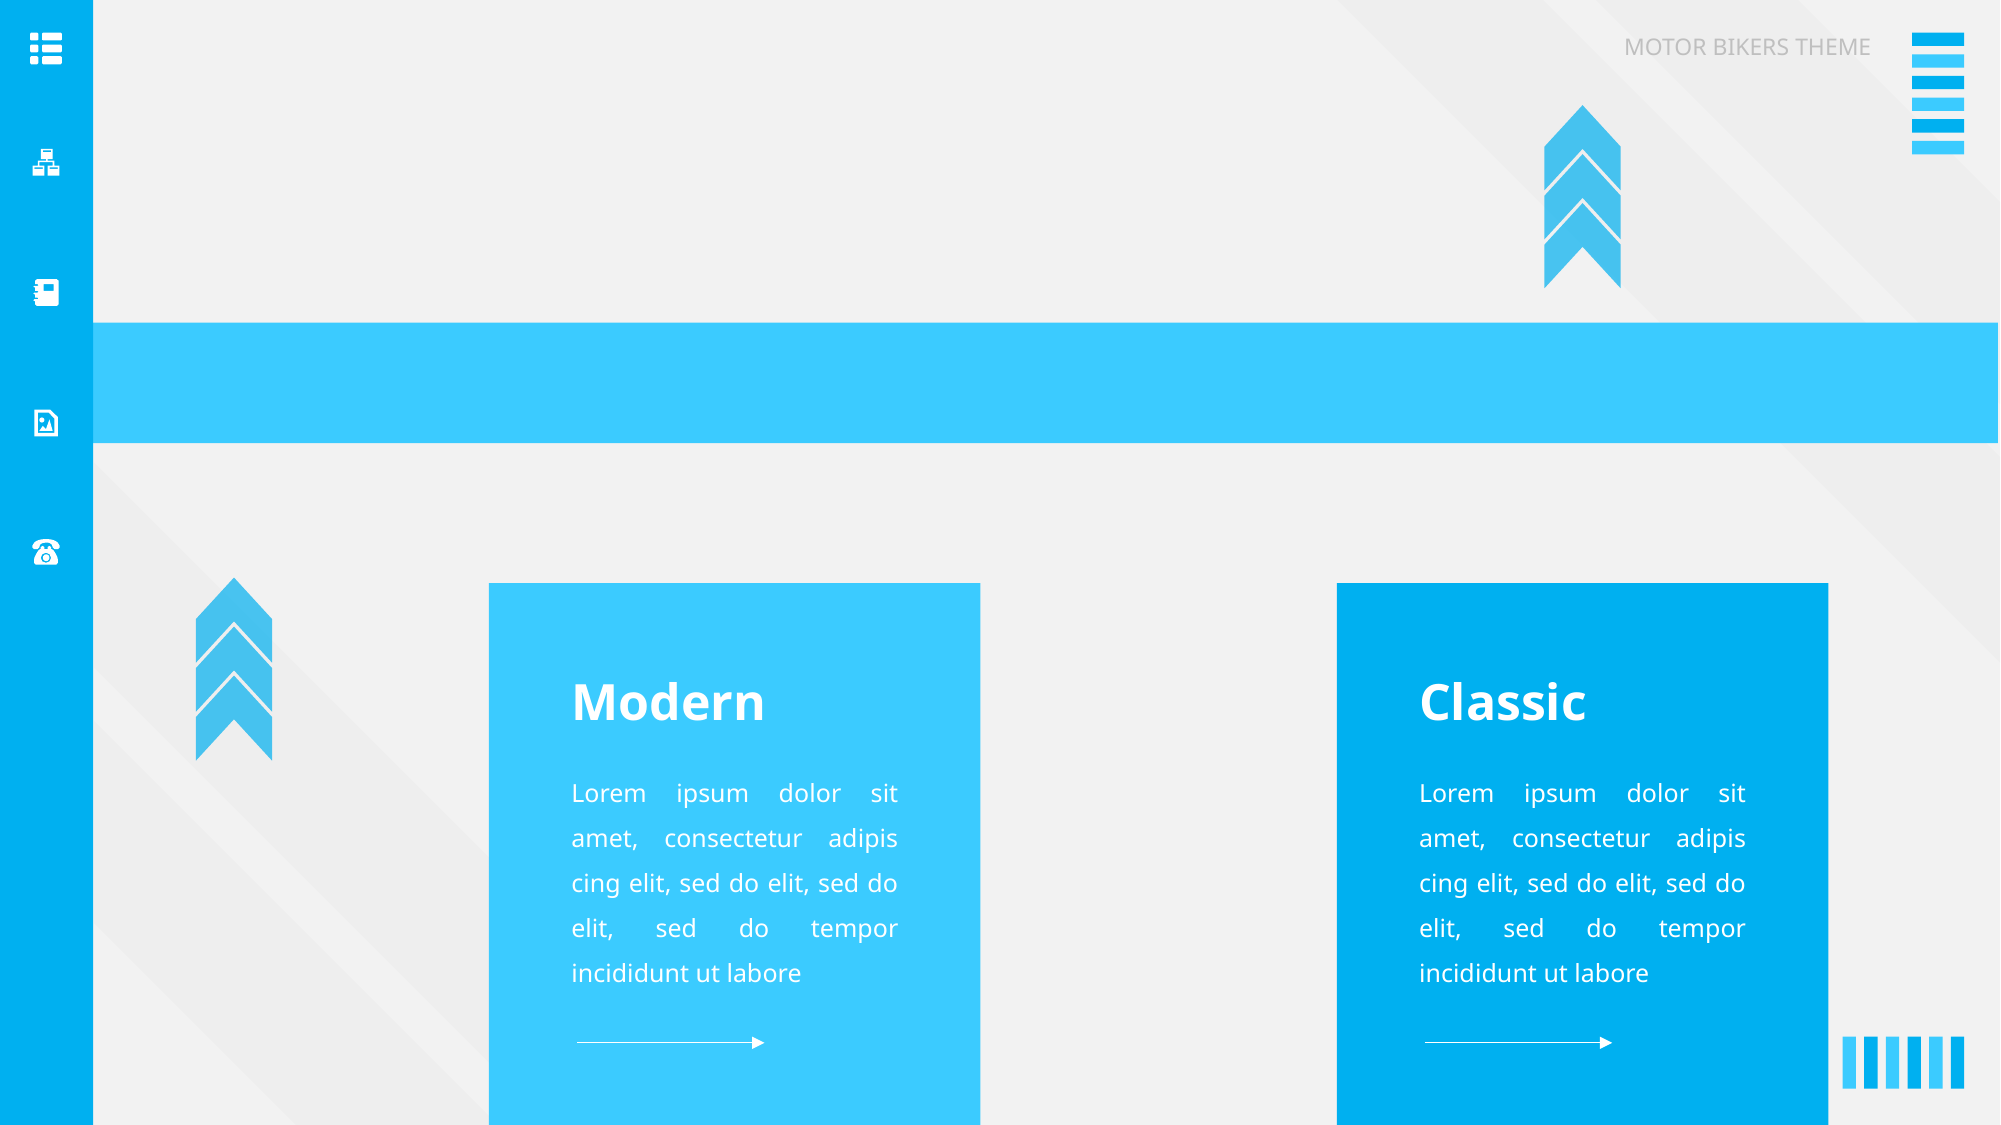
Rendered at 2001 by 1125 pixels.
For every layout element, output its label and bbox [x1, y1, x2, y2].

text_box [142, 630, 326, 708]
text_box [1490, 158, 1675, 235]
text_box [1404, 632, 1771, 1043]
text_box [0, 0, 1965, 1125]
text_box [556, 632, 923, 1043]
